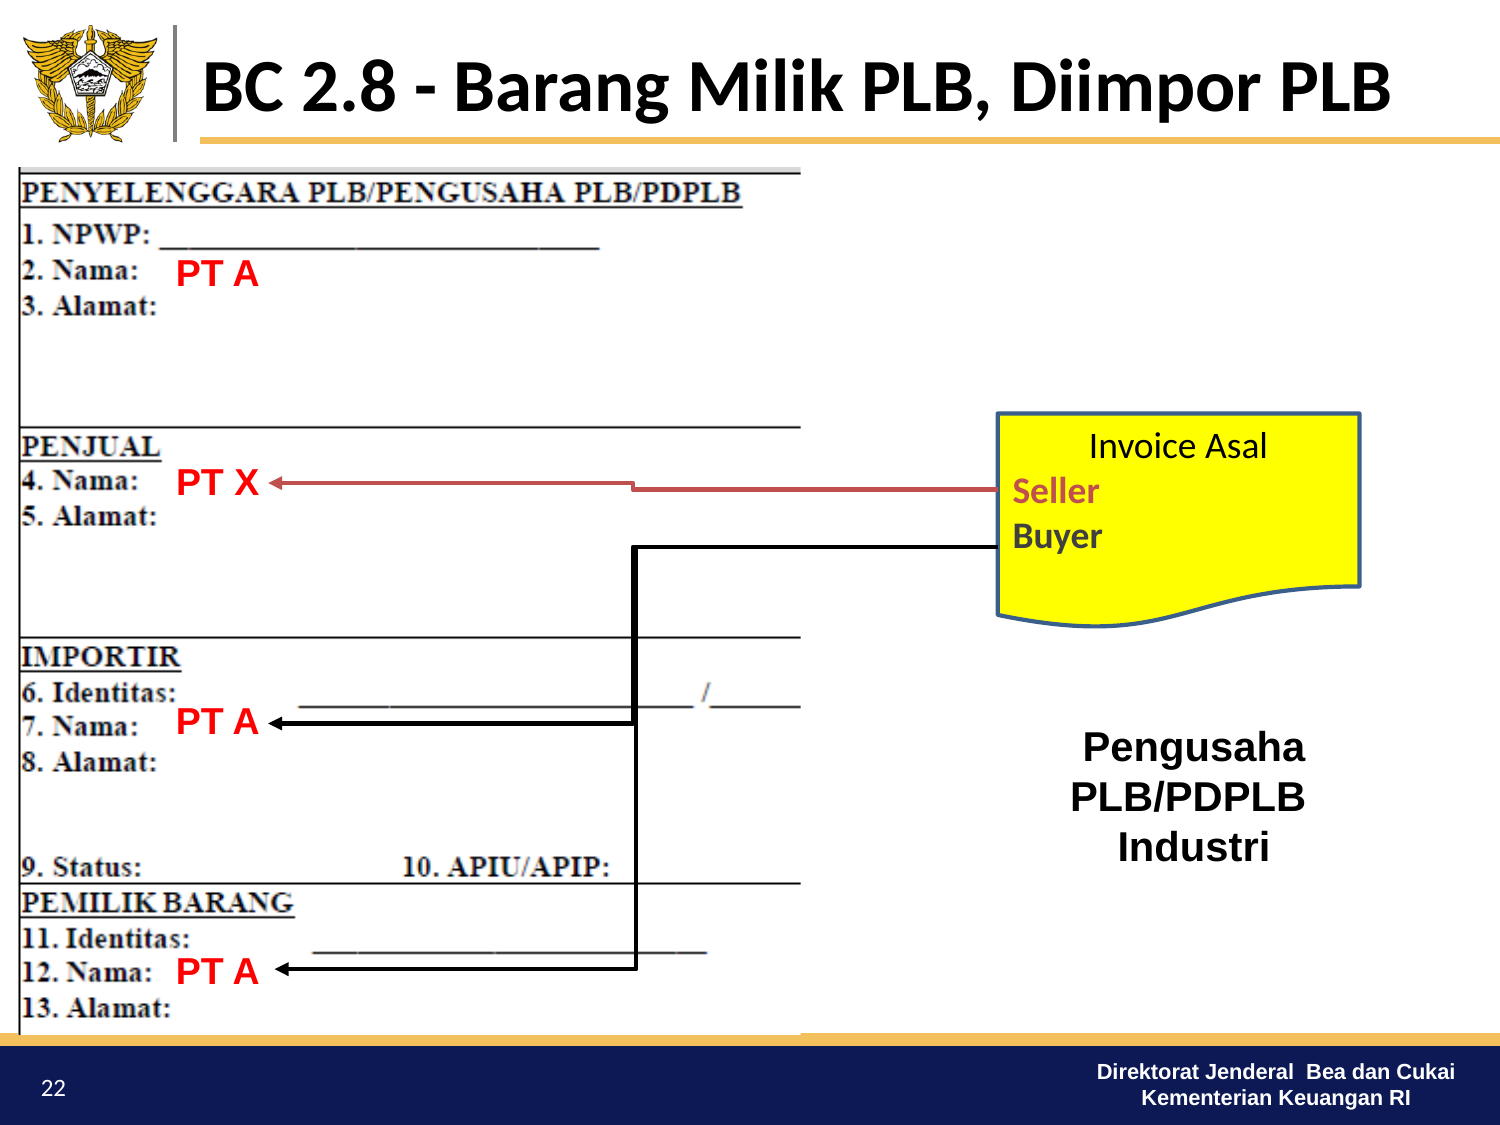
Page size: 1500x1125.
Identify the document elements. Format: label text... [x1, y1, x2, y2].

text_box Invoice Asal Seller Buyer [995, 411, 1362, 629]
picture [19, 19, 163, 150]
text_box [267, 482, 998, 490]
slide_number 22 [25, 1056, 376, 1117]
picture [0, 166, 1500, 1125]
text_box Pengusaha PLB/PDPLB Industri [1003, 712, 1438, 878]
title BC 2.8 - Barang Milik PLB, Diimpor PLB [187, 12, 1500, 150]
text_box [267, 546, 998, 970]
